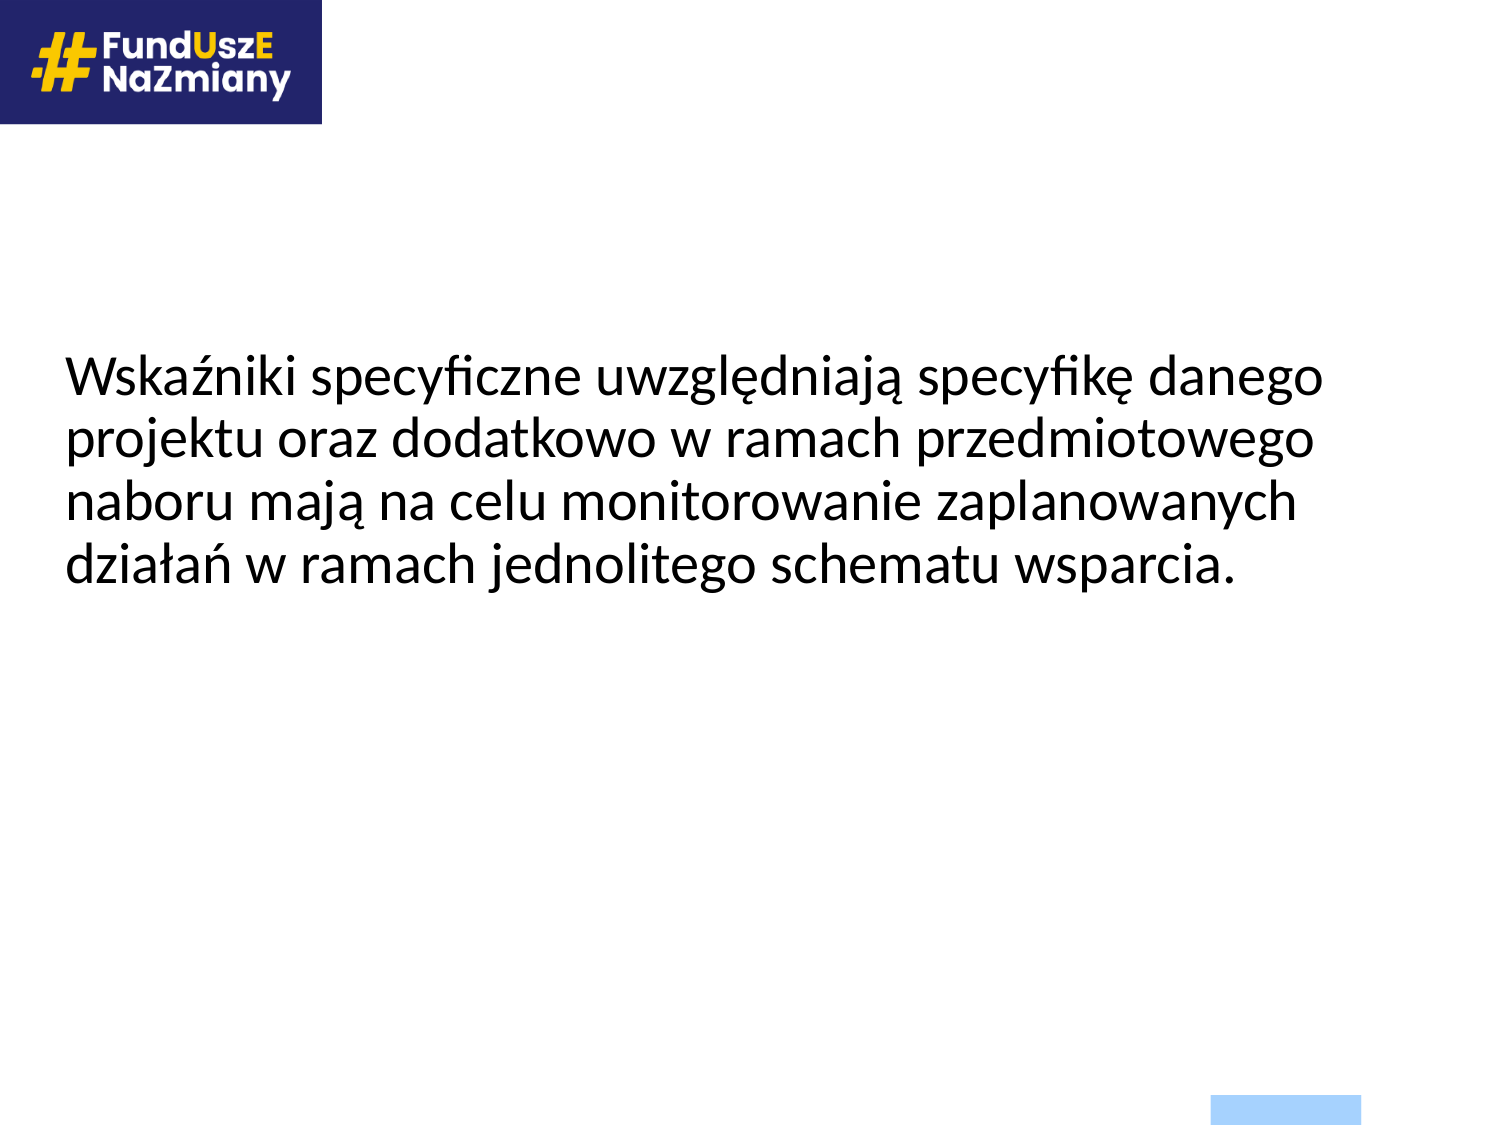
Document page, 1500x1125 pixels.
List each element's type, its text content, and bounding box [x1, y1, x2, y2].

list Wskaźniki specyficzne uwzględniają specyfikę danego projektu oraz dodatkowo w ramach przedmiotowego naboru mają na celu monitorowanie zaplanowanych działań w ramach jednolitego schematu wsparcia. [50, 337, 1397, 1048]
picture [0, 0, 1500, 1125]
